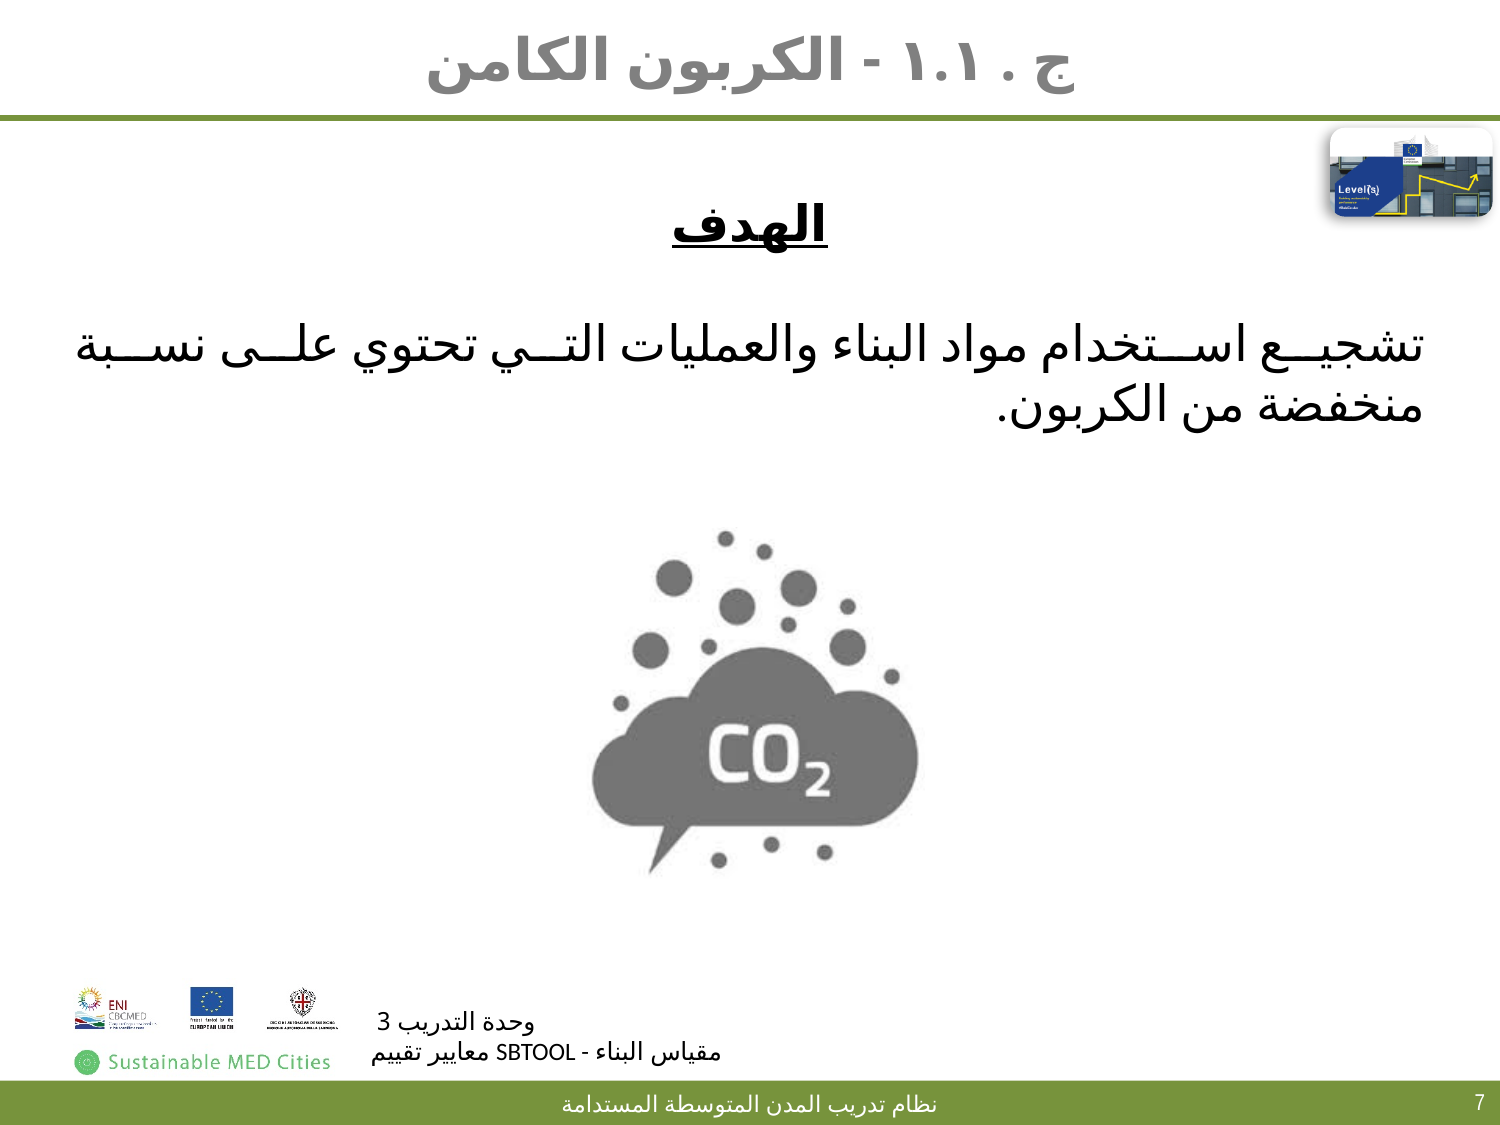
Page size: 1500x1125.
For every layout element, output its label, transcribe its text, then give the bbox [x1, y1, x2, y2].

title ج . ١.١ - الكربون الكامن [0, 0, 1500, 115]
picture [574, 527, 926, 880]
list الهدف تشجيع استخدام مواد البناء والعمليات التي تحتوي على نسبة منخفضة من الكربون. [59, 184, 1441, 920]
slide_number 7 [1149, 1078, 1500, 1125]
picture [1329, 127, 1493, 217]
picture [62, 978, 356, 1080]
